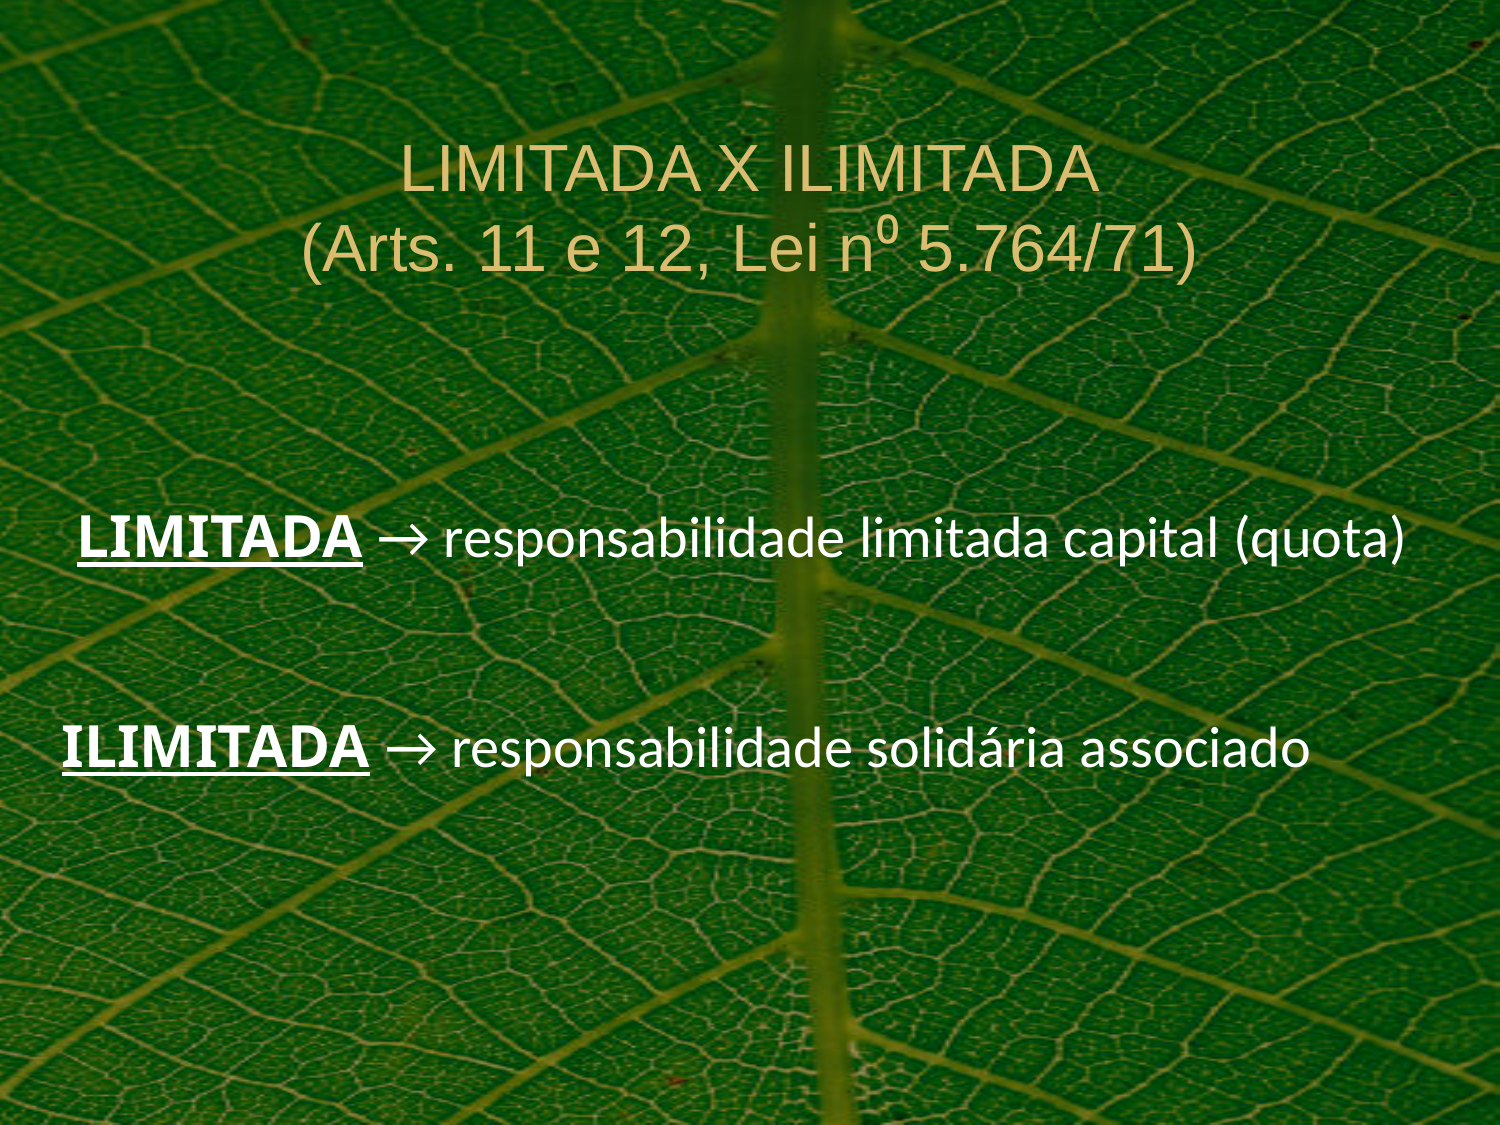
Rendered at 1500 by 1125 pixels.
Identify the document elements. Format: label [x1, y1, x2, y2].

list [0, 0, 1500, 1125]
